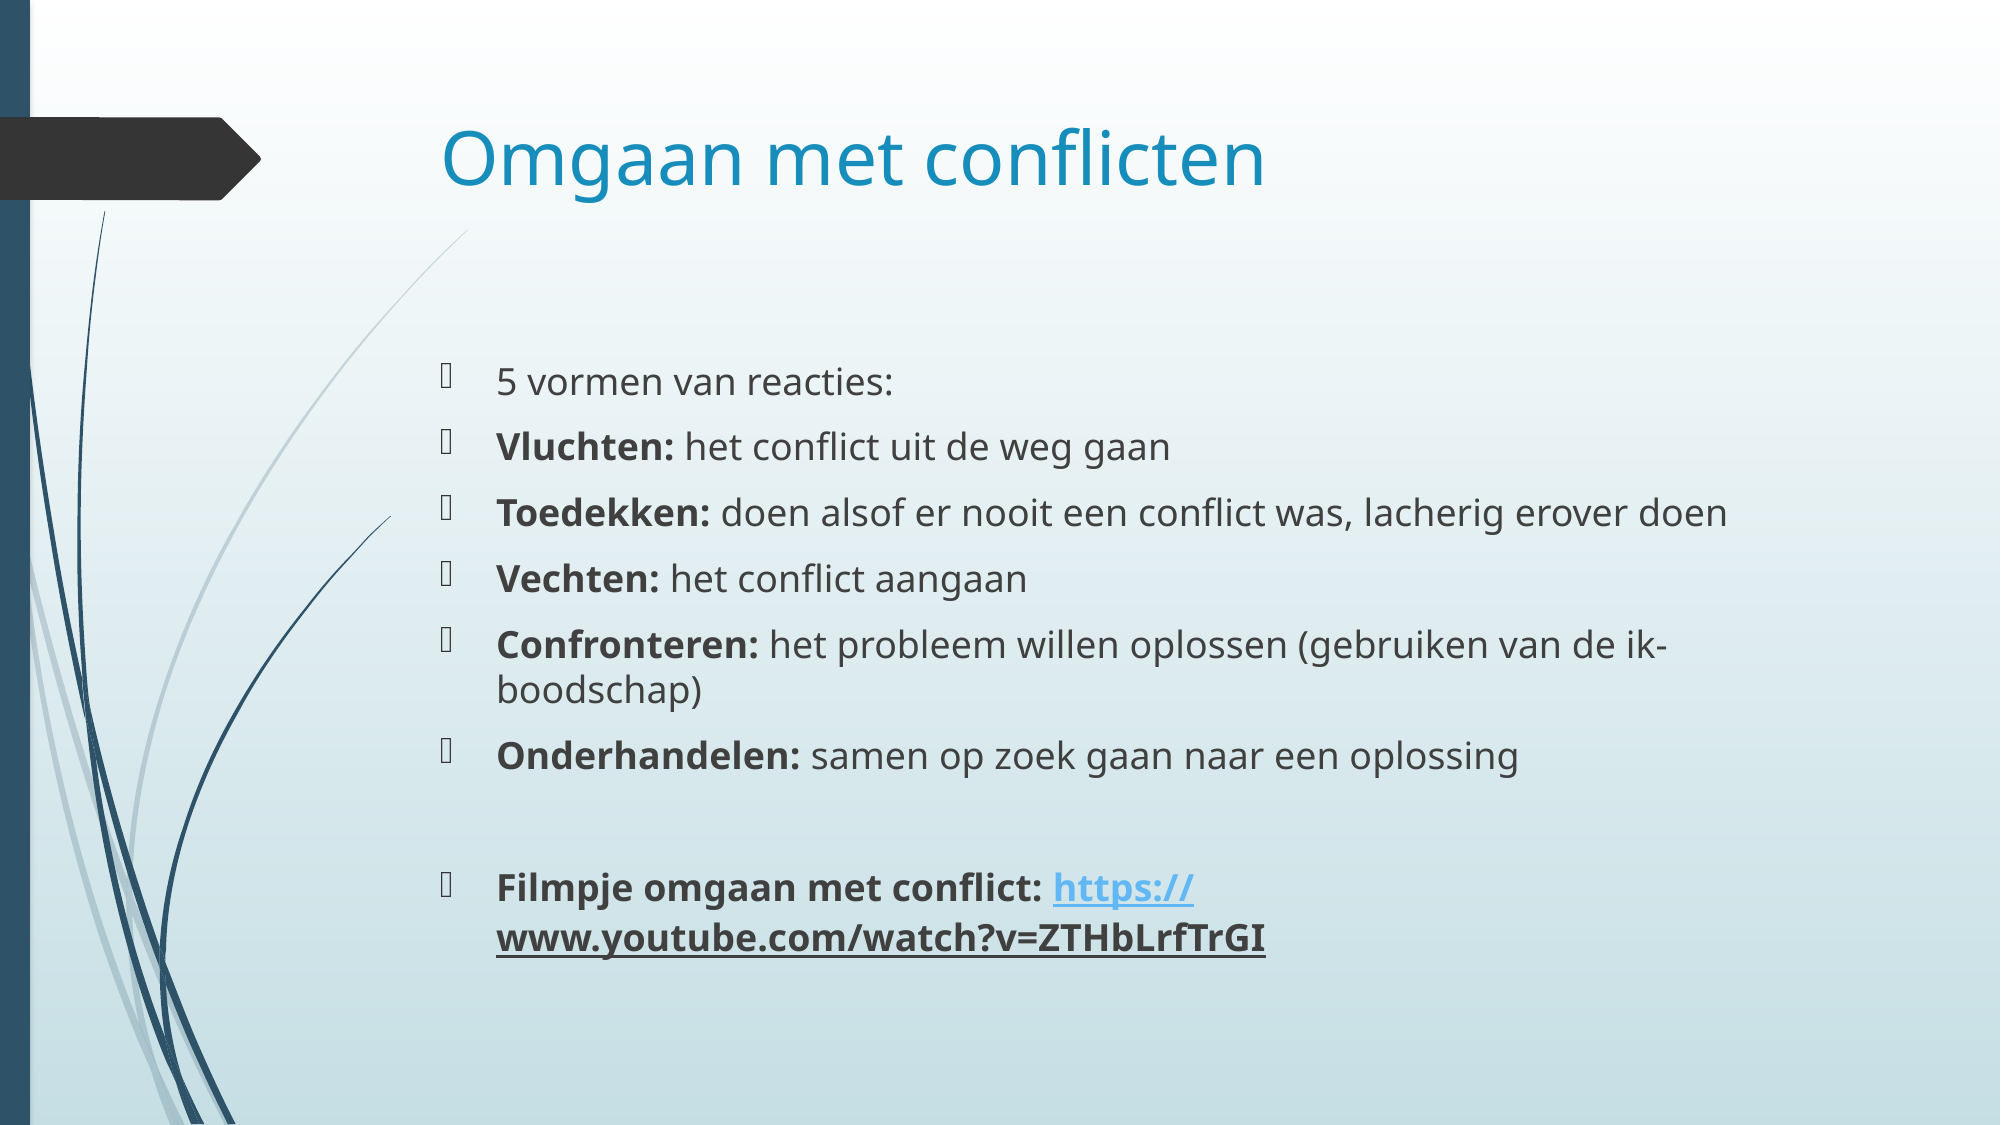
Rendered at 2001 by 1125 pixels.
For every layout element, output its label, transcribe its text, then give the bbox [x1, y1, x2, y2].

title Omgaan met conflicten [425, 102, 1888, 313]
list 5 vormen van reacties: Vluchten: het conflict uit de weg gaan Toedekken: doen alsof er nooit een conflict was, lacherig erover doen Vechten: het conflict aangaan Confronteren: het probleem willen oplossen (gebruiken van de ik-boodschap) Onderhandelen: samen op zoek gaan naar een oplossing Filmpje omgaan met conflict: https://www.youtube.com/watch?v=ZTHbLrfTrGI [424, 350, 1888, 970]
